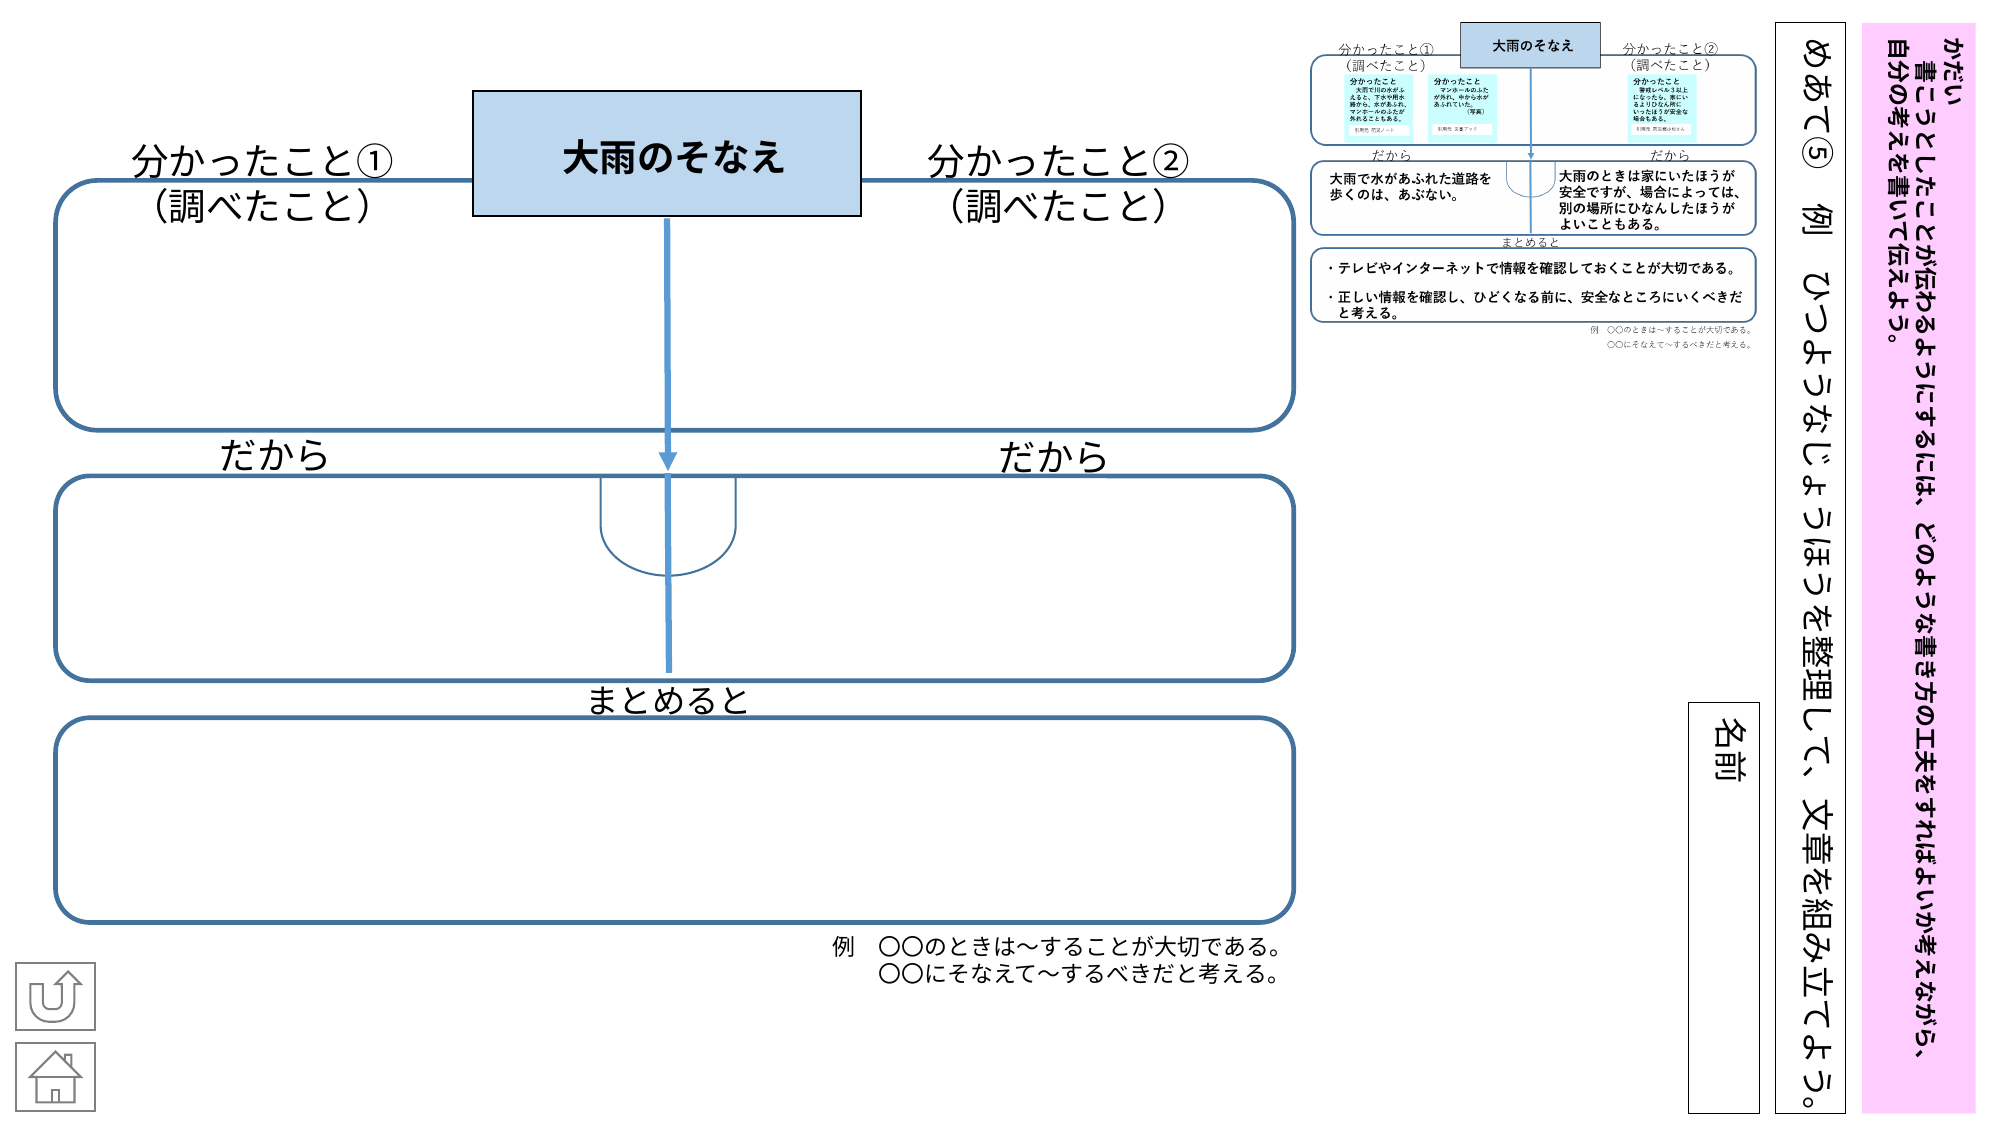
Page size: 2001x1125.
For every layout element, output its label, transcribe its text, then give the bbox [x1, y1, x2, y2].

picture [1310, 22, 1760, 355]
text_box めあて⑤ 例 ひつようなじょうほうを整理して、文章を組み立てよう。 [1775, 22, 1846, 1114]
text_box 名前 [1688, 702, 1760, 1114]
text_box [55, 90, 1294, 1011]
text_box [15, 1042, 96, 1112]
text_box [15, 962, 96, 1031]
text_box かだい 書こうとしたことが伝わるようにするには、どのような書き方の工夫をすればよいか考えながら、 自分の考えを書いて伝えよう。 [1862, 22, 1976, 1114]
